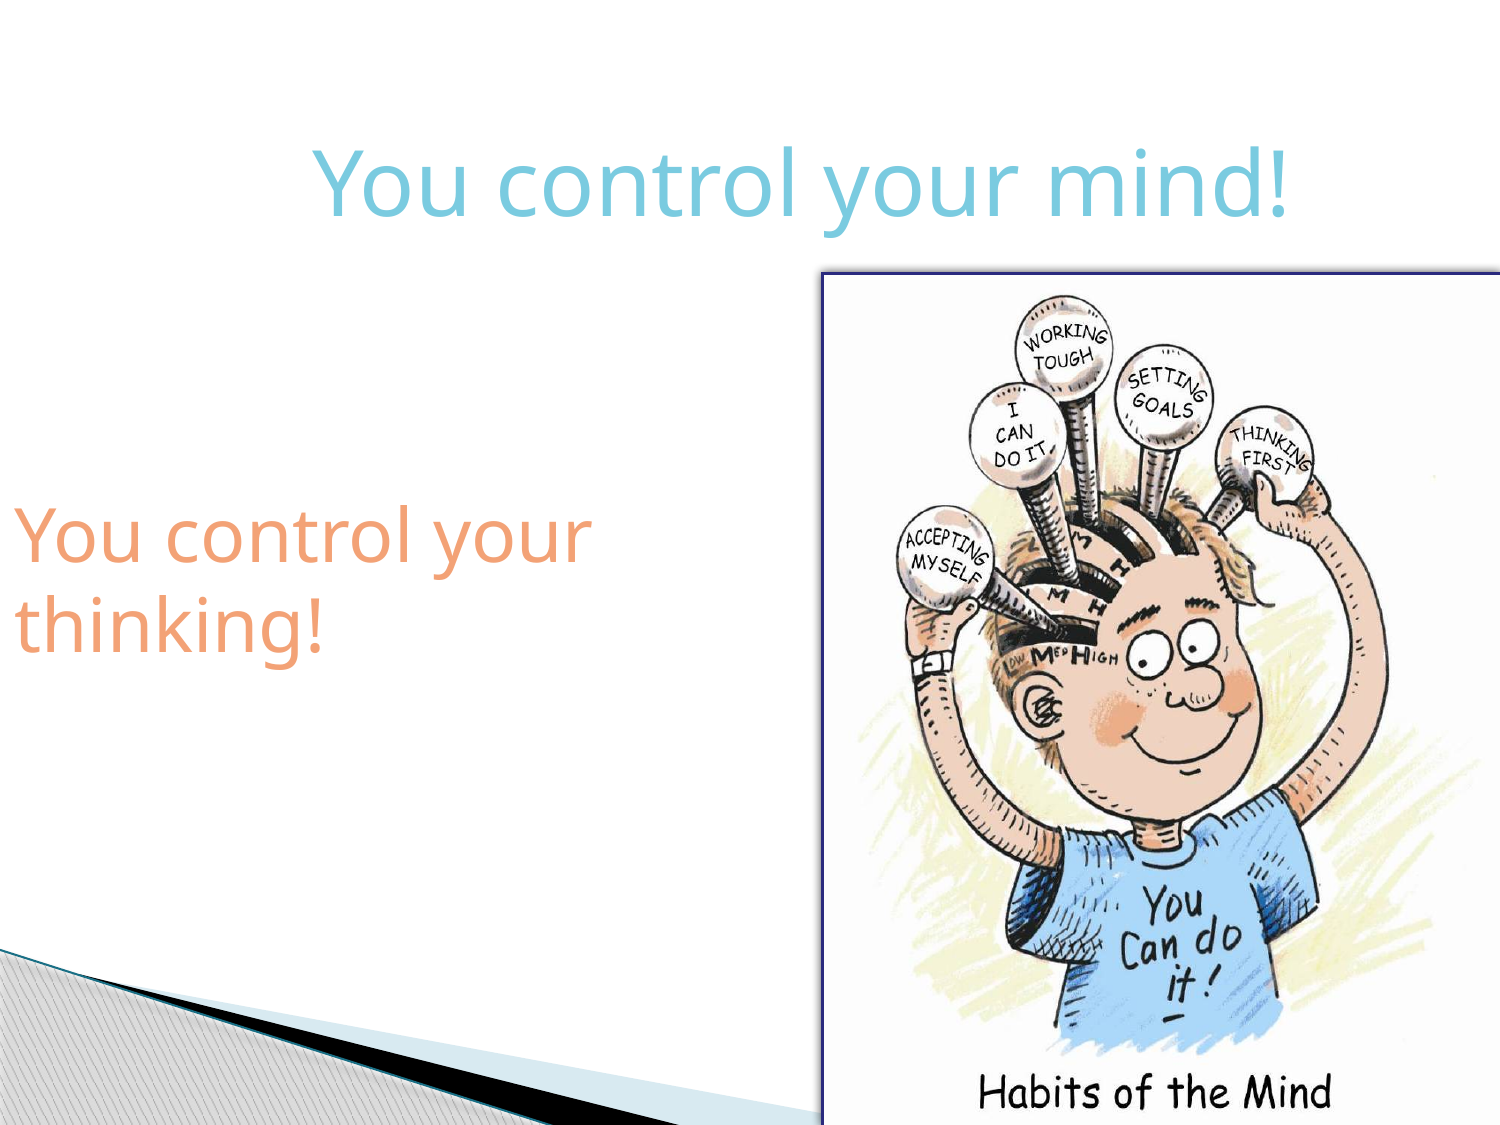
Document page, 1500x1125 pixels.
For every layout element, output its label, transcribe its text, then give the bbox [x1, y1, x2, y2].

picture [823, 274, 1500, 1125]
text_box You control your mind! [297, 117, 1308, 242]
text_box You control your thinking! [0, 480, 818, 676]
